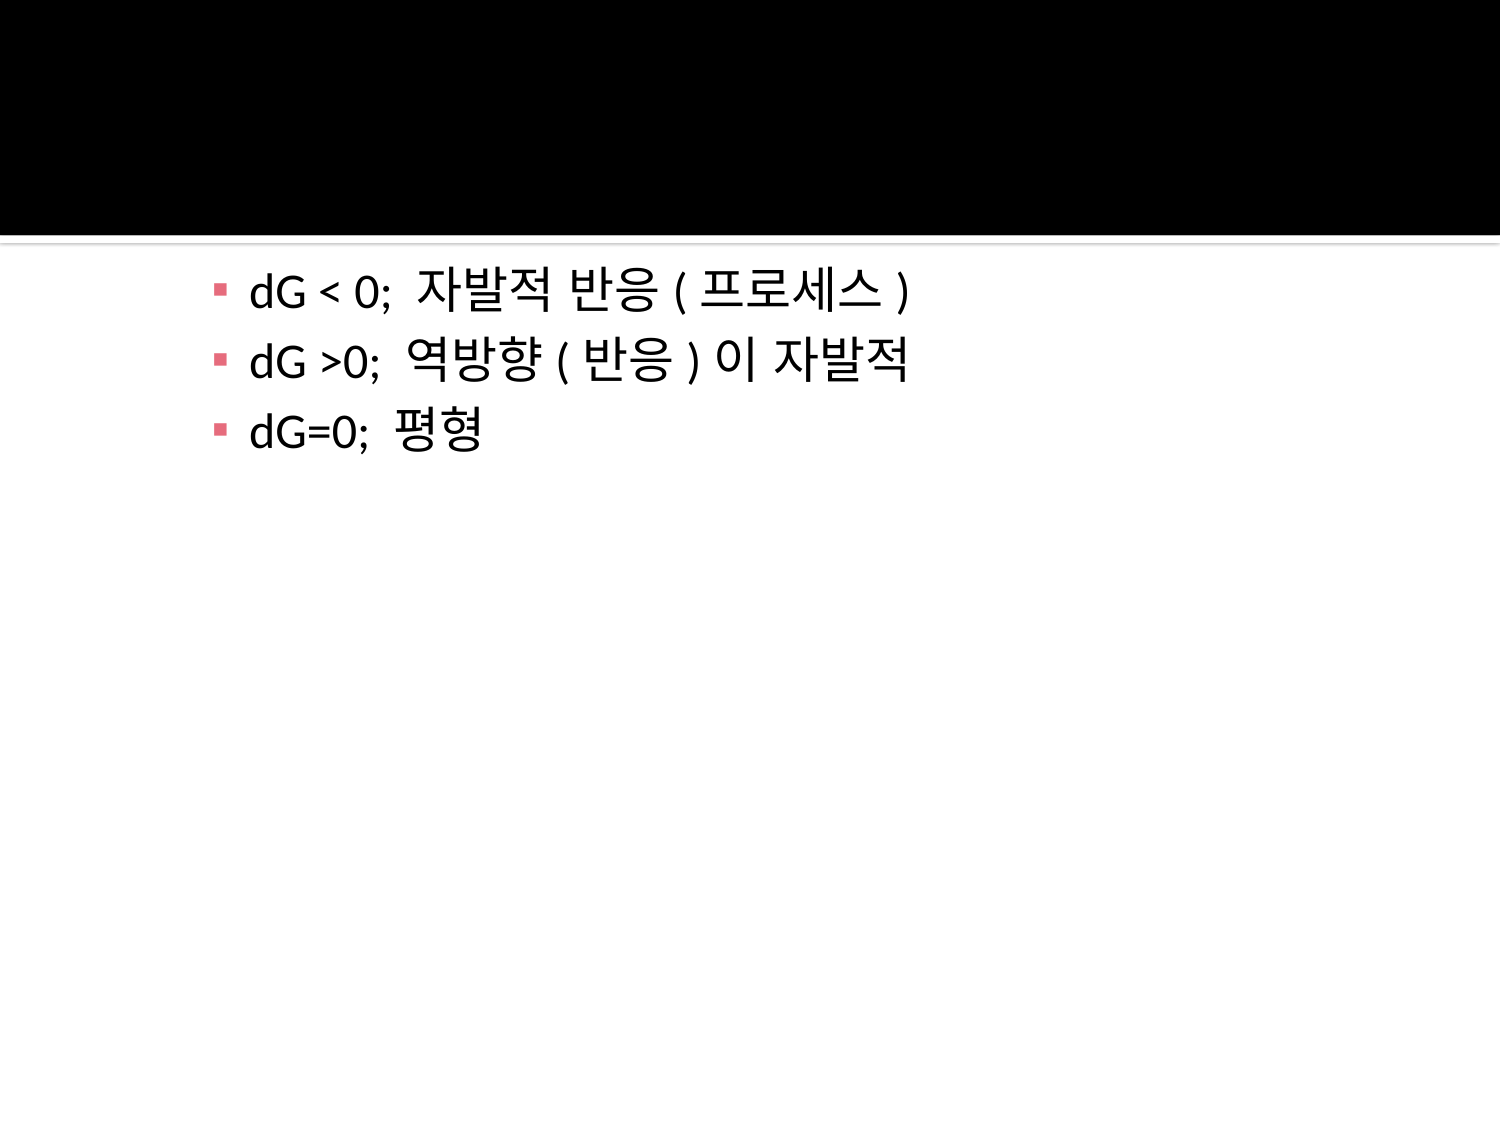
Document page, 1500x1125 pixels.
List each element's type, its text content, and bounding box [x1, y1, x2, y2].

list dG < 0; 자발적 반응(프로세스) dG >0; 역방향(반응)이 자발적 dG=0; 평형 [76, 243, 1427, 587]
